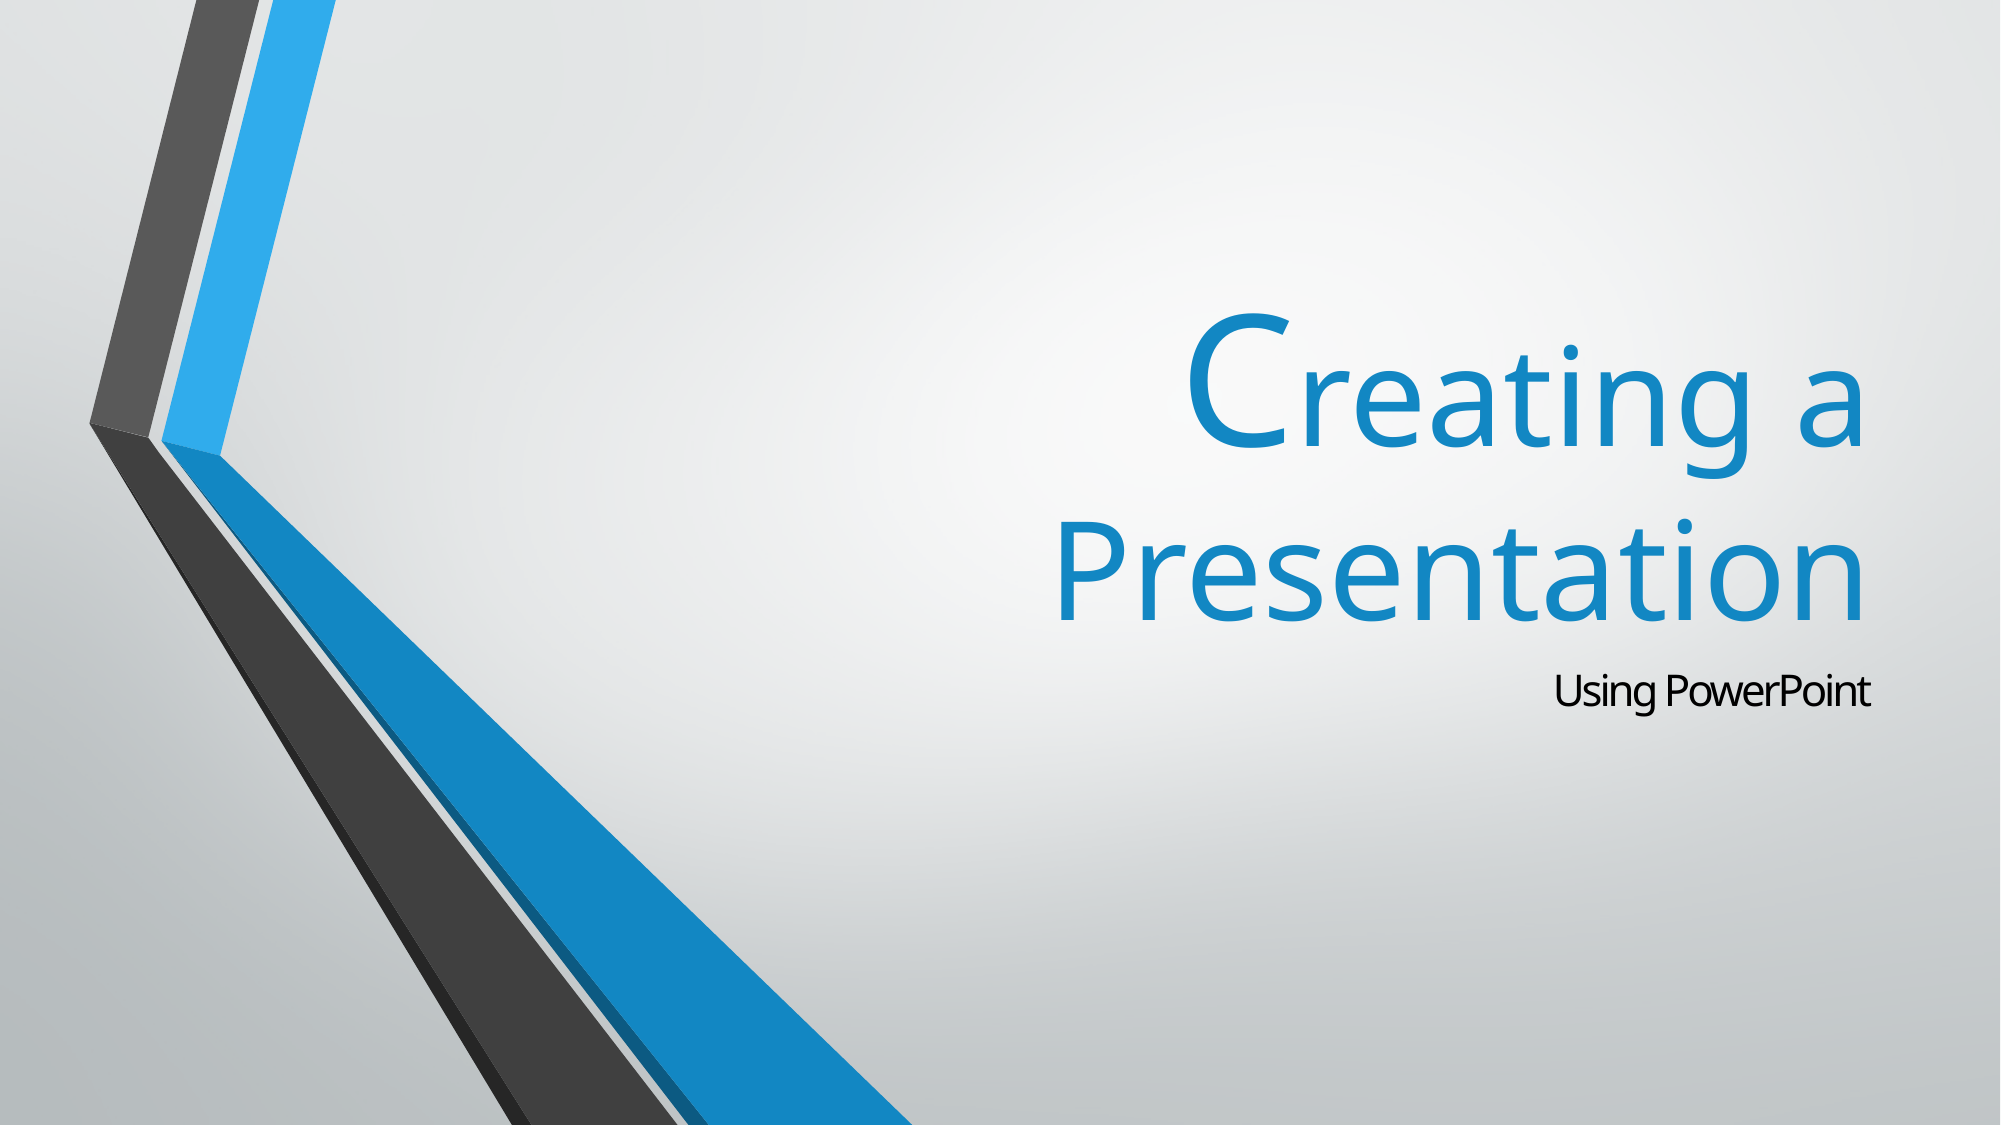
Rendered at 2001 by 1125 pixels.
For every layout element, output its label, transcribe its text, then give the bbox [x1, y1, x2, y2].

title Creating a Presentation [480, 226, 1887, 656]
subtitle Using PowerPoint [740, 655, 1887, 884]
